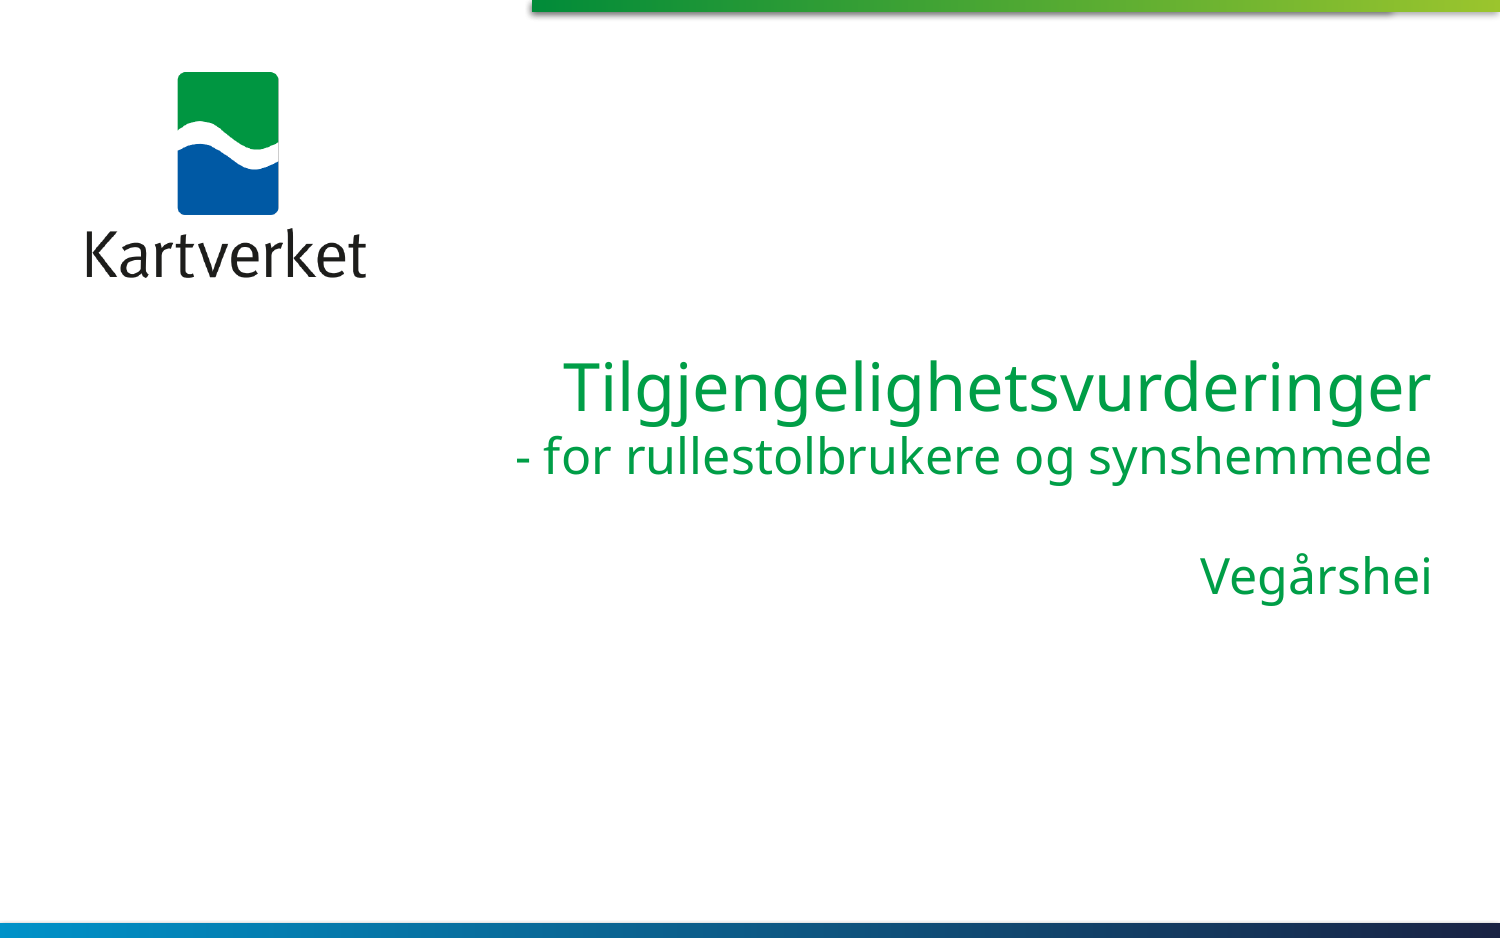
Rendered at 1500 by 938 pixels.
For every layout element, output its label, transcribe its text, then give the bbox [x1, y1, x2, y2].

text_box Tilgjengelighetsvurderinger - for rullestolbrukere og synshemmede Vegårshei [66, 337, 1449, 613]
